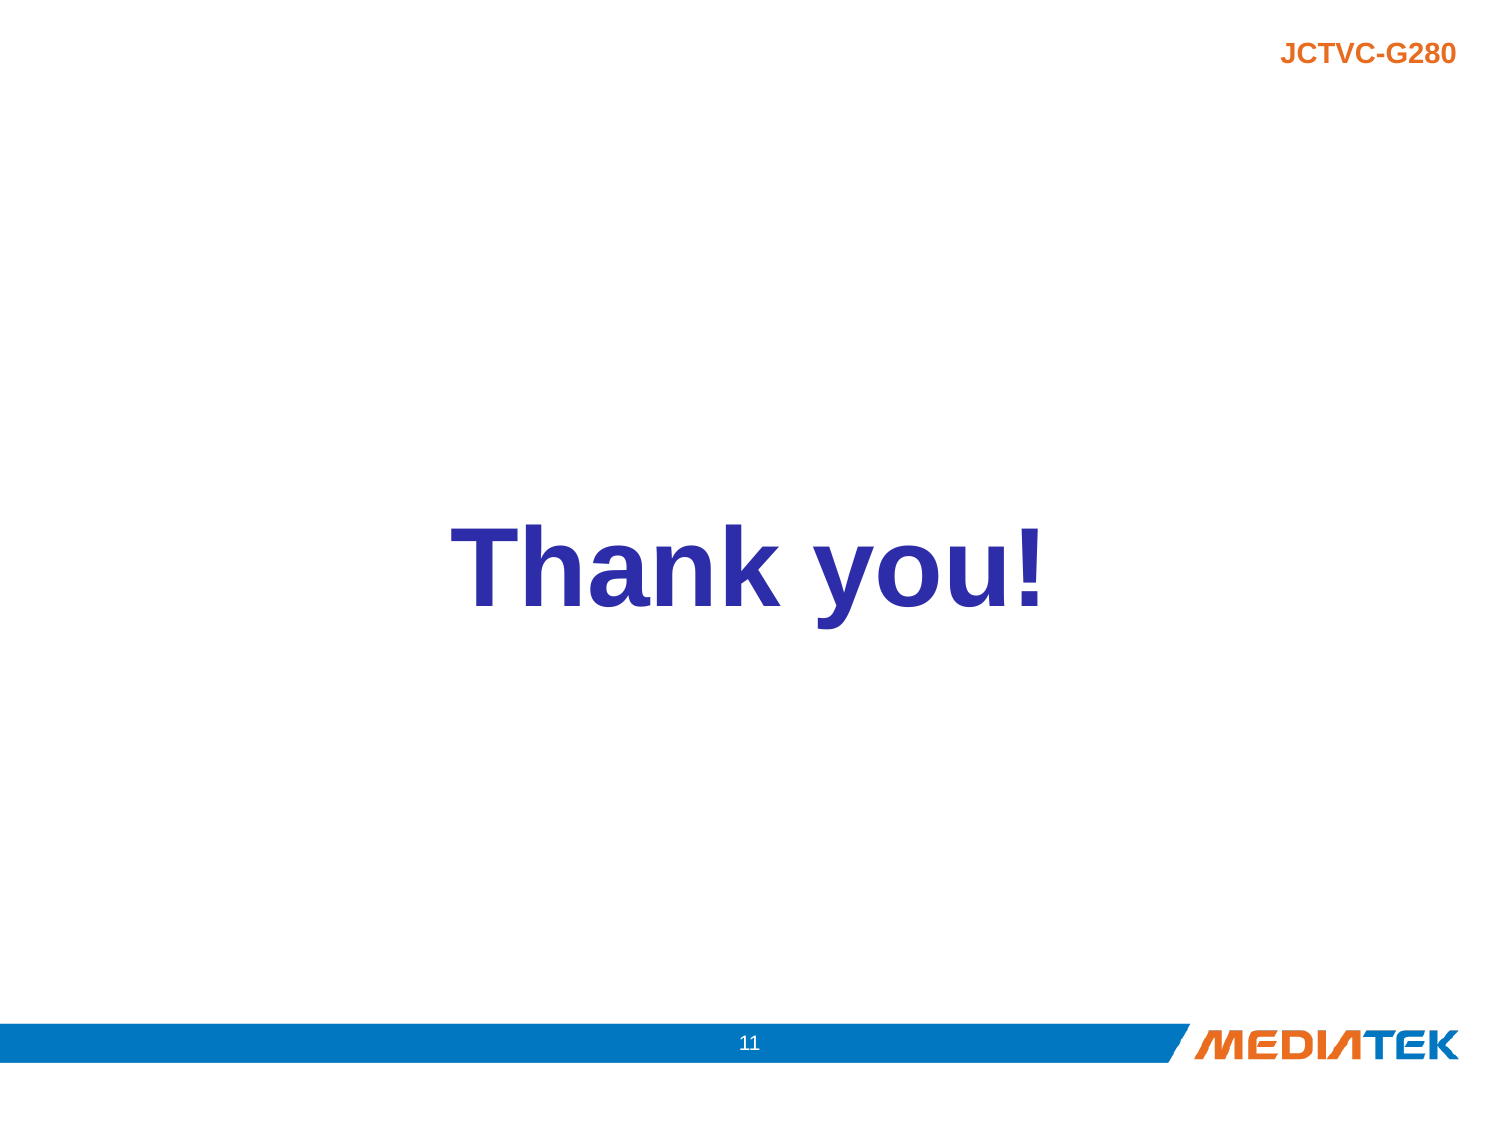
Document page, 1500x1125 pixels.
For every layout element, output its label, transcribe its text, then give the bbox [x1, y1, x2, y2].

picture [0, 1023, 711, 1063]
text_box Thank you! [435, 486, 1065, 637]
slide_number 10 [711, 1022, 789, 1090]
picture [789, 1023, 1459, 1063]
